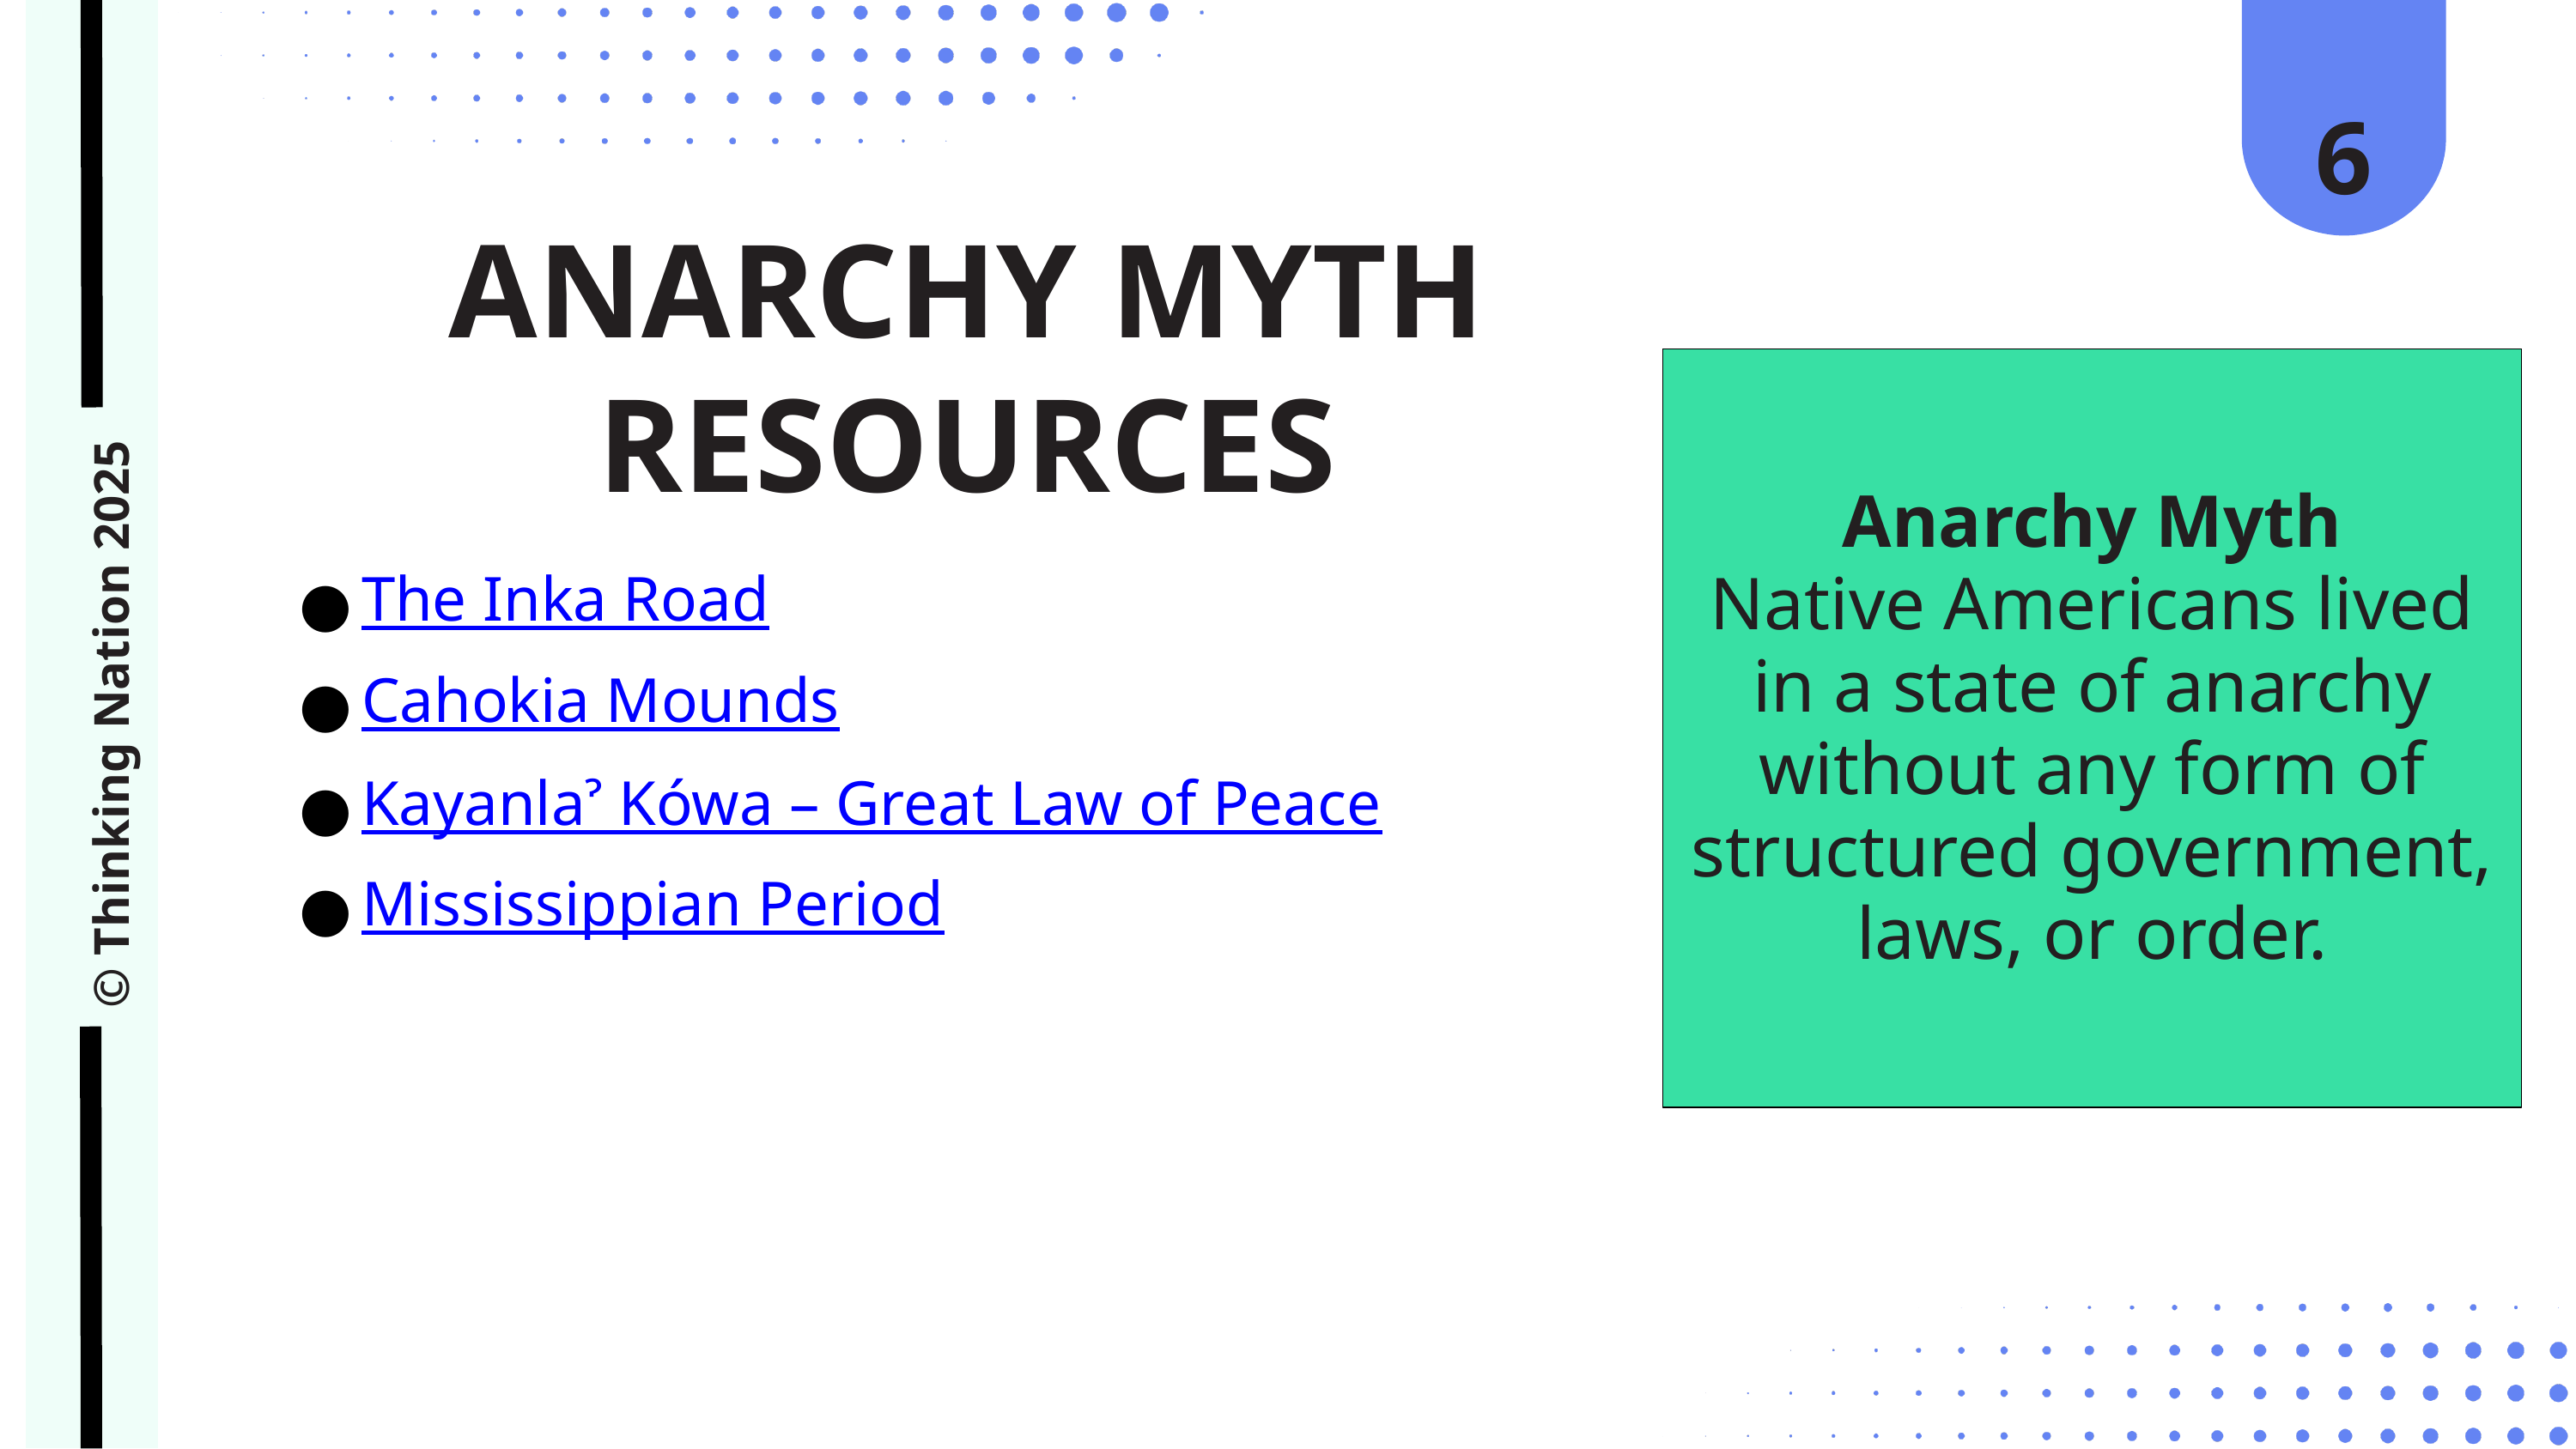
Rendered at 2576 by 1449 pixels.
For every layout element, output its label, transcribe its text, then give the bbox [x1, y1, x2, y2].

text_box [26, 0, 159, 1449]
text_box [2233, 0, 2455, 236]
text_box The Inka Road Cahokia Mounds Kayanlaˀ Kówa – Great Law of Peace Mississippian Period [297, 560, 1470, 949]
text_box [1662, 1303, 2576, 1449]
text_box ANARCHY MYTH RESOURCES [359, 209, 1575, 518]
text_box [178, 0, 1209, 144]
text_box Anarchy Myth Native Americans lived in a state of anarchy without any form of structured government, laws, or order. [1662, 349, 2522, 1108]
